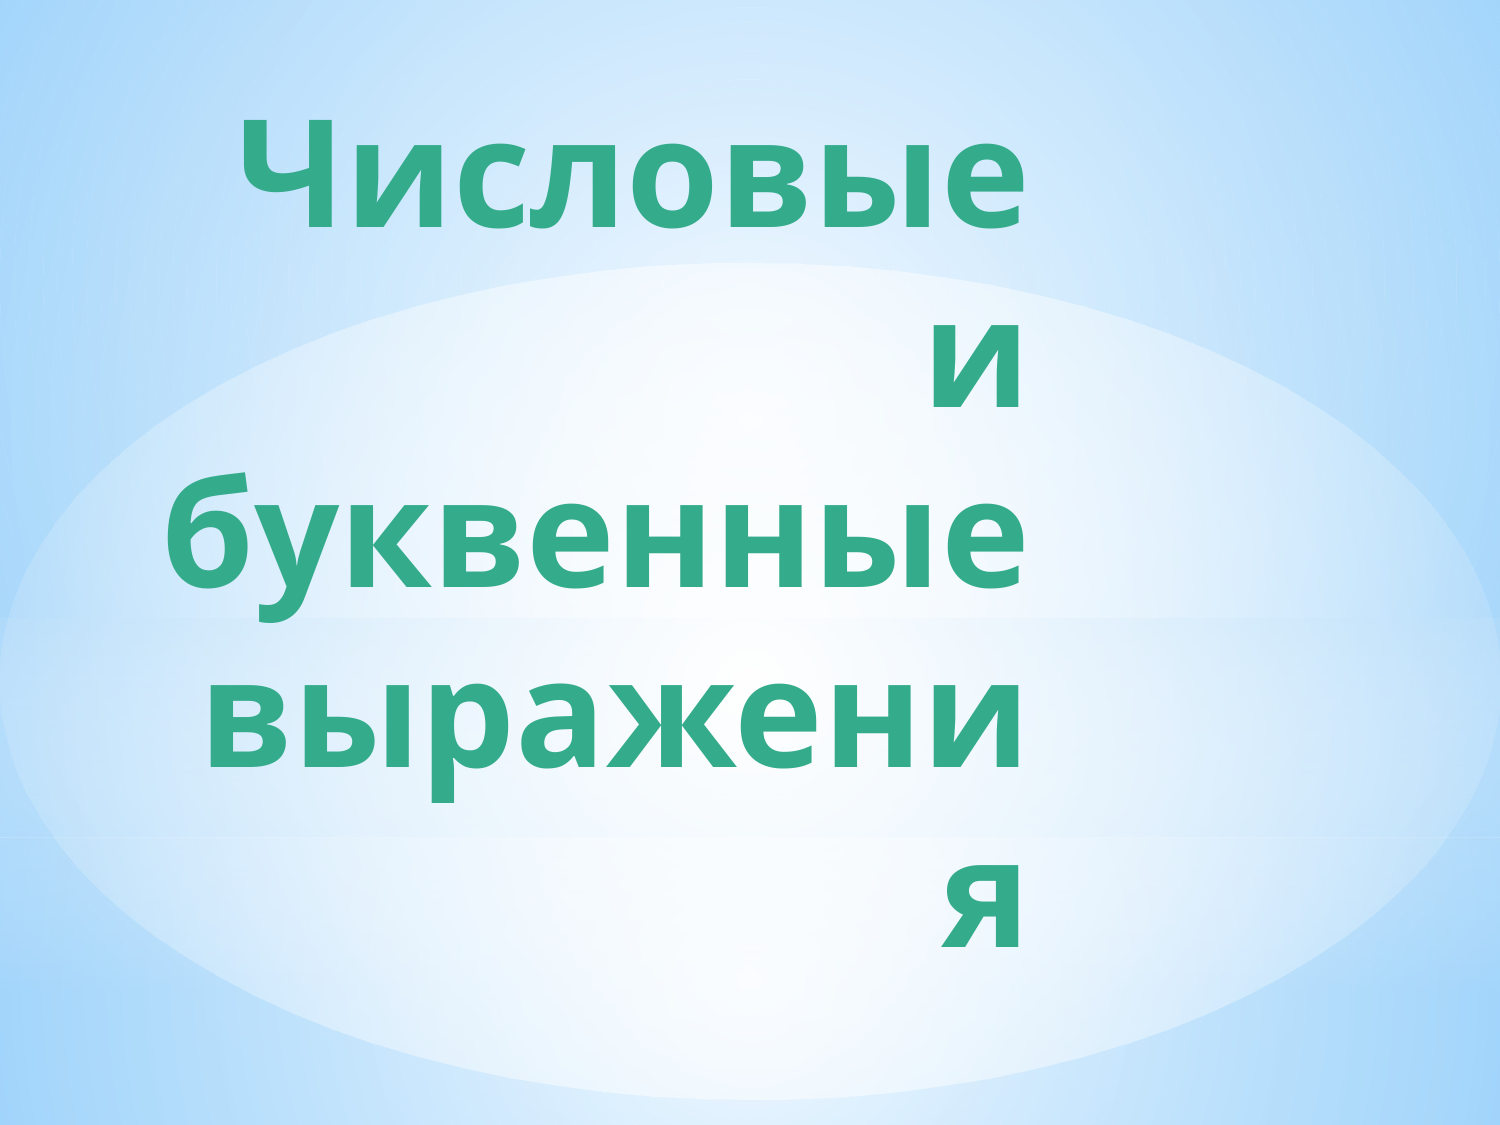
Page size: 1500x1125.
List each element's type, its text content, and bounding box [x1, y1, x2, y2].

title Числовые и буквенные выражения [135, 70, 1046, 917]
